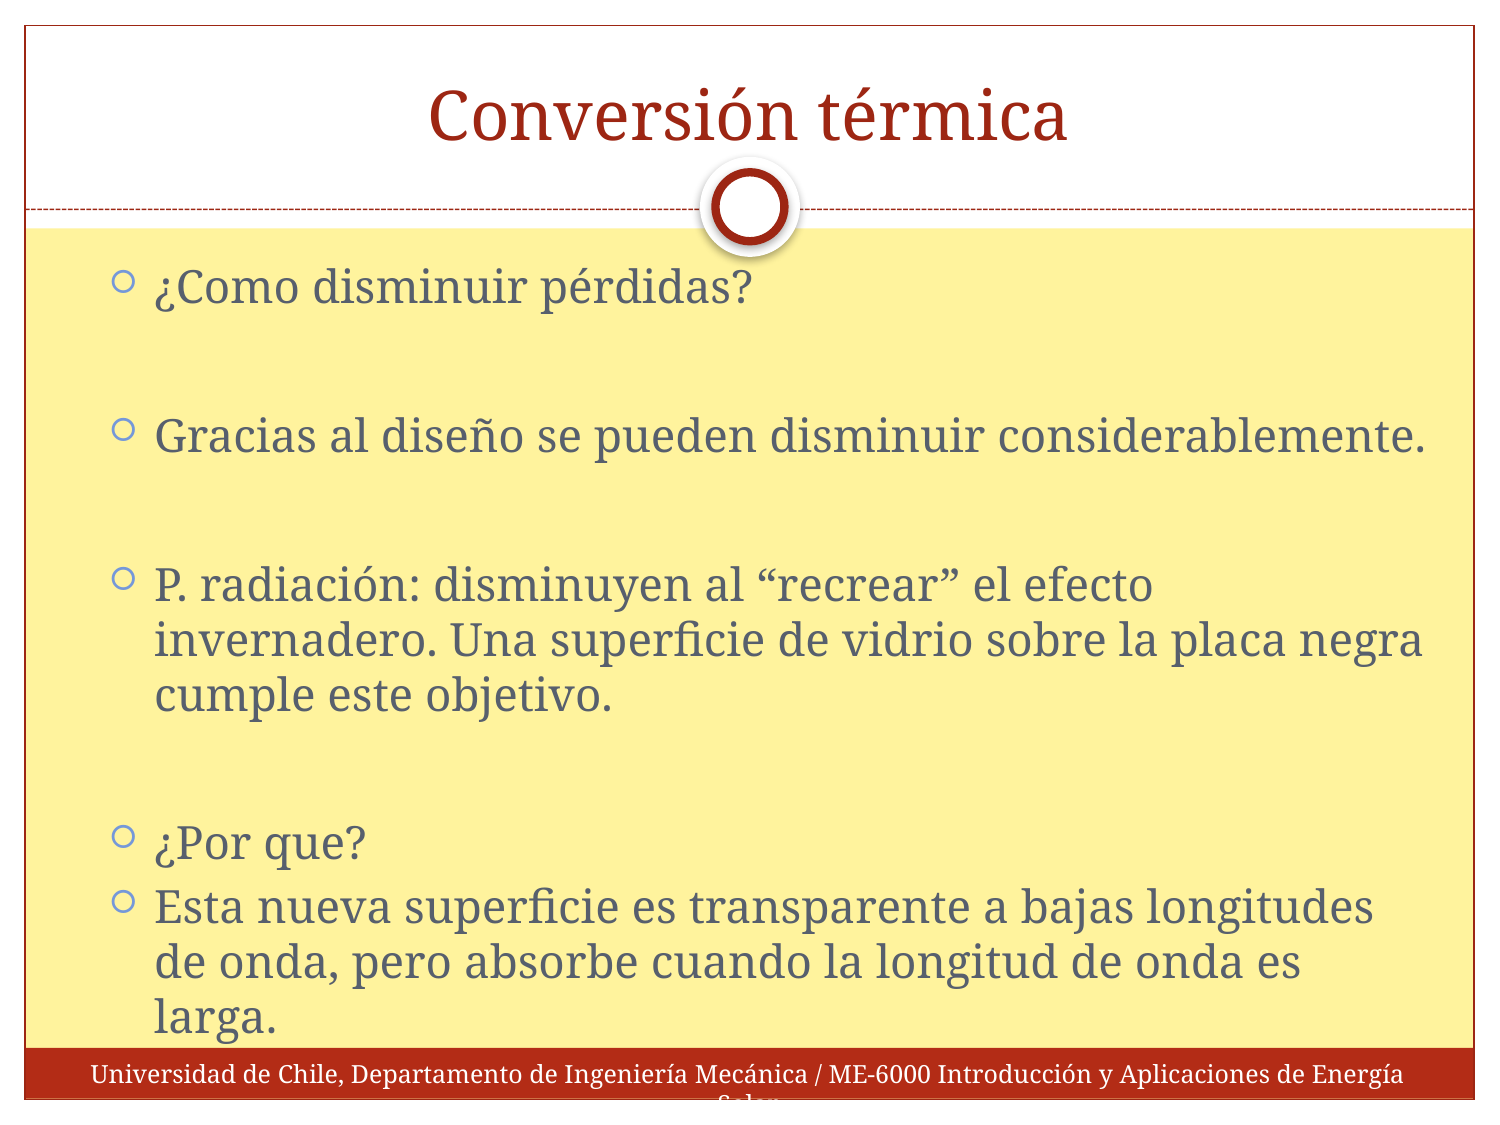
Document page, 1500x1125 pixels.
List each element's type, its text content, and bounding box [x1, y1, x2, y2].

list ¿Como disminuir pérdidas? Gracias al diseño se pueden disminuir considerablemente. P. radiación: disminuyen al “recrear” el efecto invernadero. Una superficie de vidrio sobre la placa negra cumple este objetivo. ¿Por que? Esta nueva superficie es transparente a bajas longitudes de onda, pero absorbe cuando la longitud de onda es larga. [49, 250, 1445, 1001]
title Conversión térmica [49, 37, 1450, 162]
footer Universidad de Chile, Departamento de Ingeniería Mecánica / ME-6000 Introducción y Aplicaciones de Energía Solar [50, 1051, 1447, 1112]
